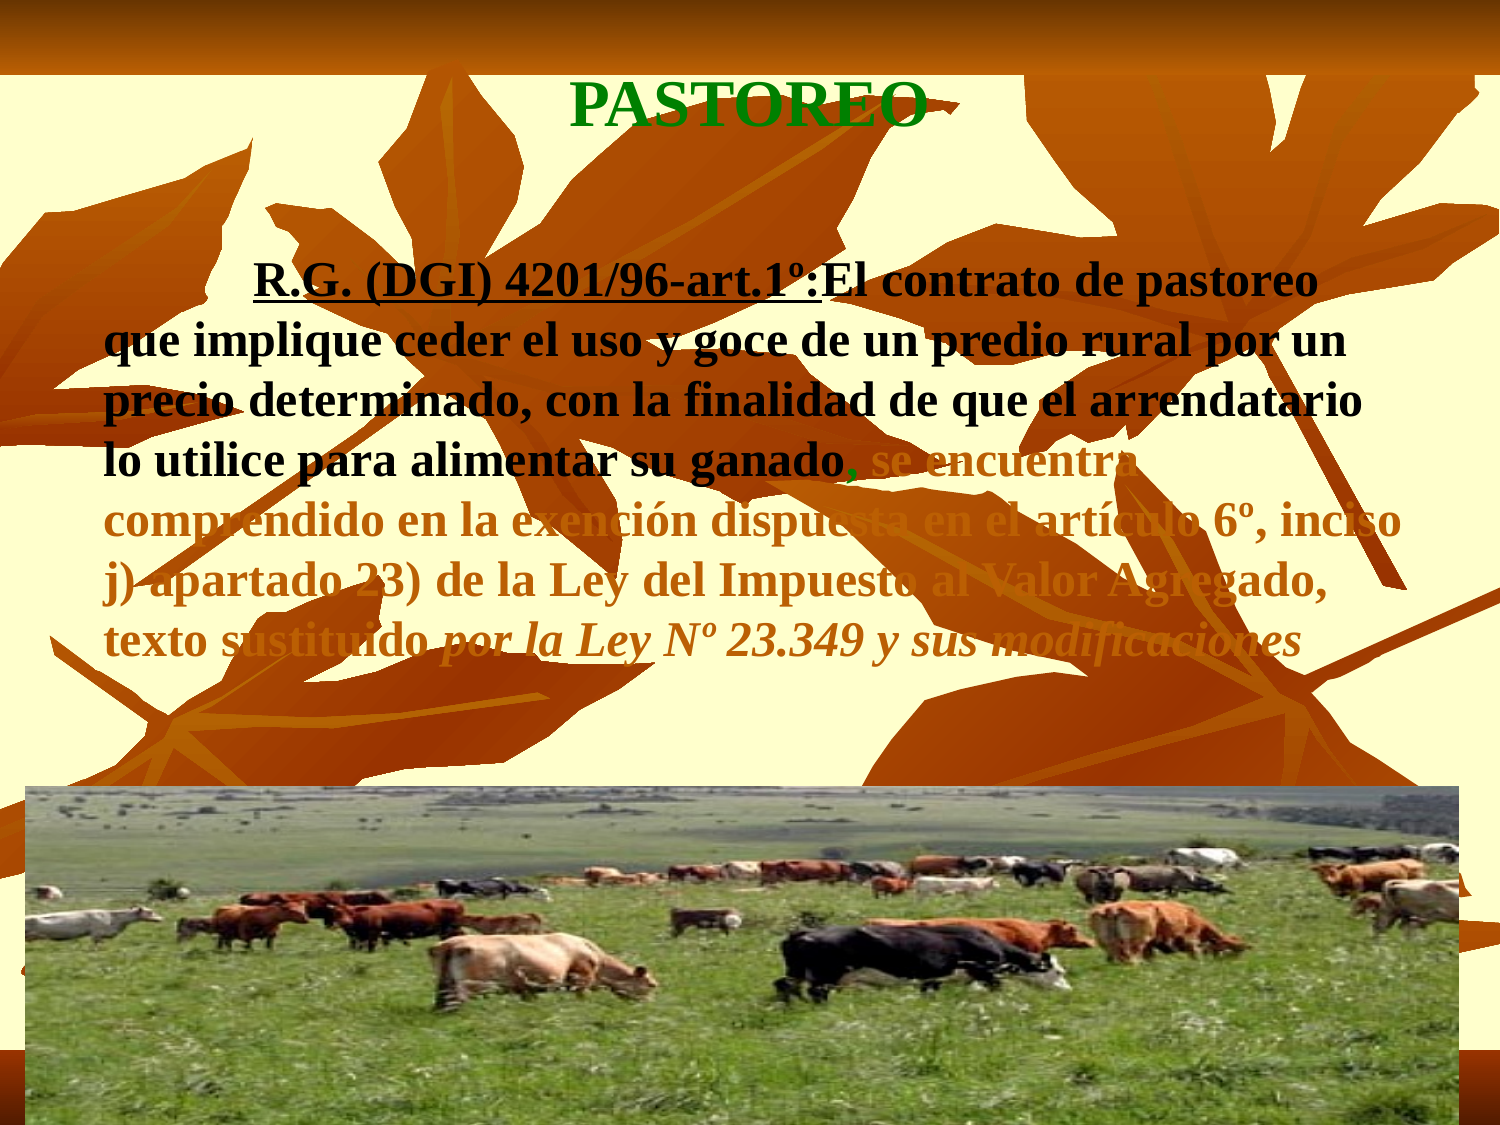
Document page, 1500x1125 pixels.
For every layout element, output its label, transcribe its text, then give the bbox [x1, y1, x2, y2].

title PASTOREO [74, 45, 1426, 234]
list [74, 262, 1426, 785]
picture [25, 786, 1460, 1125]
text_box R.G. (DGI) 4201/96-art.1º:El contrato de pastoreo que implique ceder el uso y goce de un predio rural por un precio determinado, con la finalidad de que el arrendatario lo utilice para alimentar su ganado, se encuentra comprendido en la exención dispuesta en el artículo 6º, inciso j) apartado 23) de la Ley del Impuesto al Valor Agregado, texto sustituido por la Ley Nº 23.349 y sus modificaciones [88, 239, 1424, 735]
